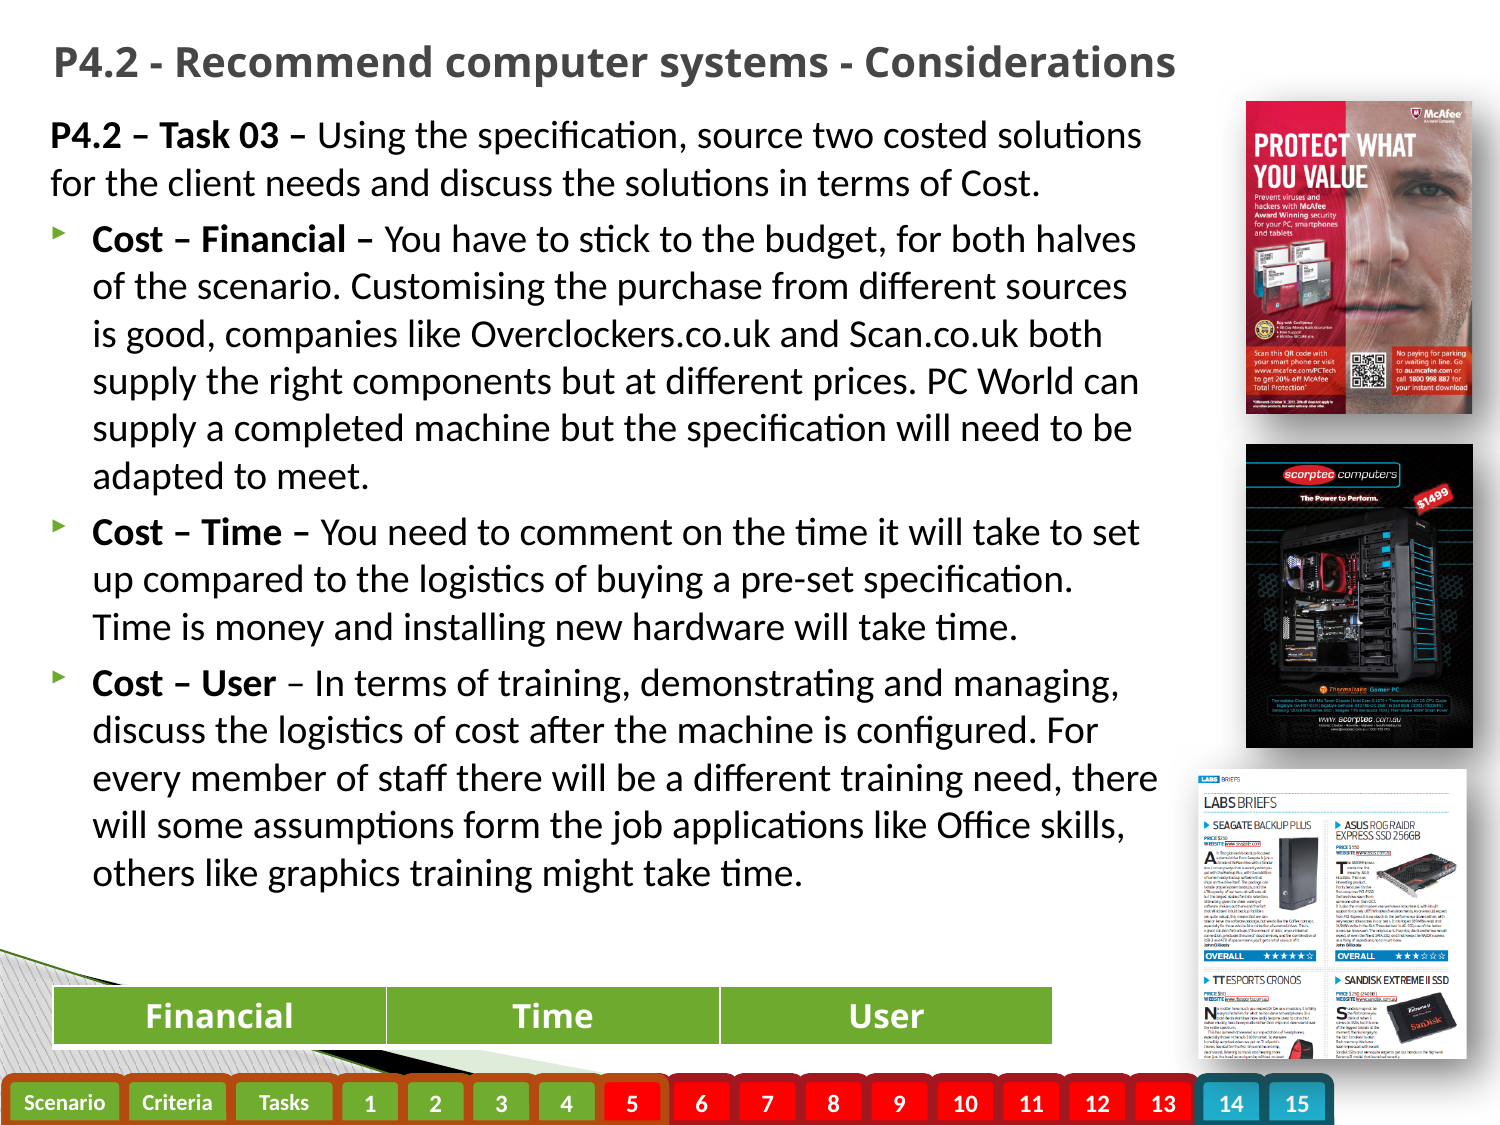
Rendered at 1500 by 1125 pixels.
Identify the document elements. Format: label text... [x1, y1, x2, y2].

picture [1198, 769, 1467, 1059]
picture [1245, 444, 1473, 748]
table_header Time [387, 987, 719, 1044]
picture [1245, 101, 1473, 414]
title P4.2 - Recommend computer systems - Considerations [37, 19, 1471, 102]
table_header Financial [54, 987, 386, 1044]
table_header User [721, 987, 1052, 1044]
list P4.2 – Task 03 – Using the specification, source two costed solutions for the client needs and discuss the solutions in terms of Cost. Cost – Financial – You have to stick to the budget, for both halves of the scenario. Customising the purchase from different sources is good, companies like Overclockers.co.uk and Scan.co.uk both supply the right components but at different prices. PC World can supply a completed machine but the specification will need to be adapted to meet. Cost – Time – You need to comment on the time it will take to set up compared to the logistics of buying a pre-set specification. Time is money and installing new hardware will take time. Cost – User – In terms of training, demonstrating and managing, discuss the logistics of cost after the machine is configured. For every member of staff there will be a different training need, there will some assumptions form the job applications like Office skills, others like graphics training might take time. [17, 101, 1176, 941]
picture [1245, 465, 1398, 485]
